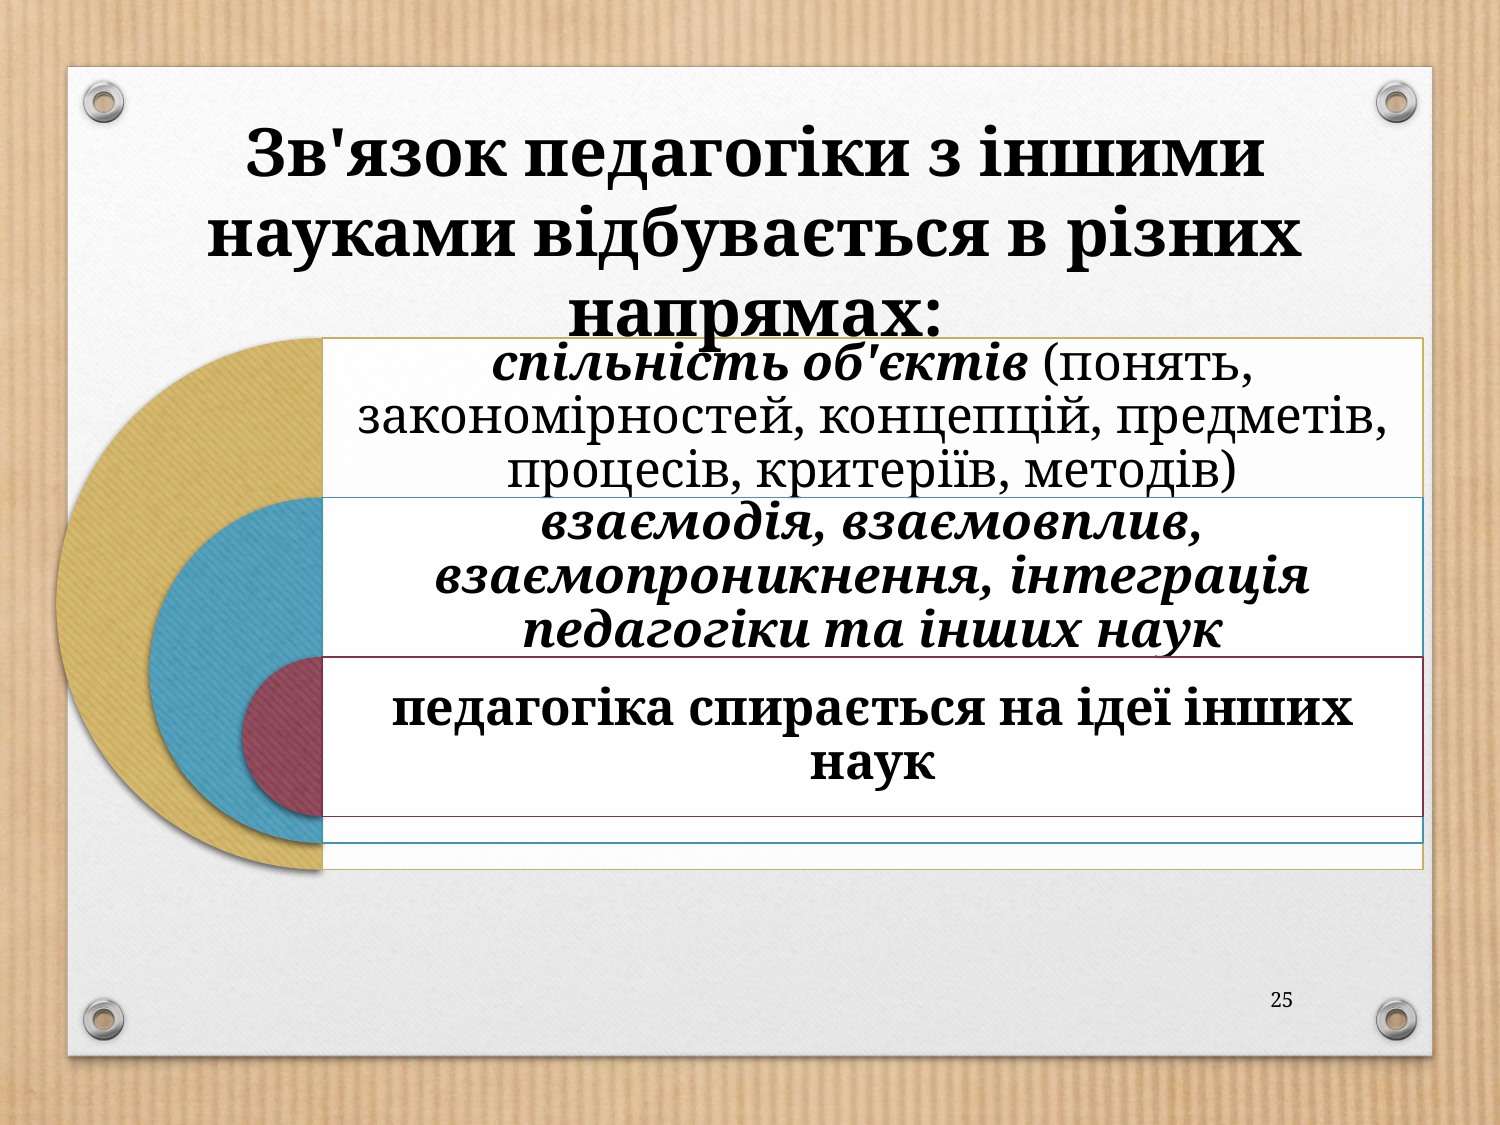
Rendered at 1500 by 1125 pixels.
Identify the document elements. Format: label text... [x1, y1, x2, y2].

picture [0, 0, 1500, 1125]
slide_number 25 [1243, 977, 1309, 1024]
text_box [56, 337, 1424, 870]
text_box Зв'язок педагогіки з іншими науками відбувається в різних напрямах: [88, 101, 1424, 337]
